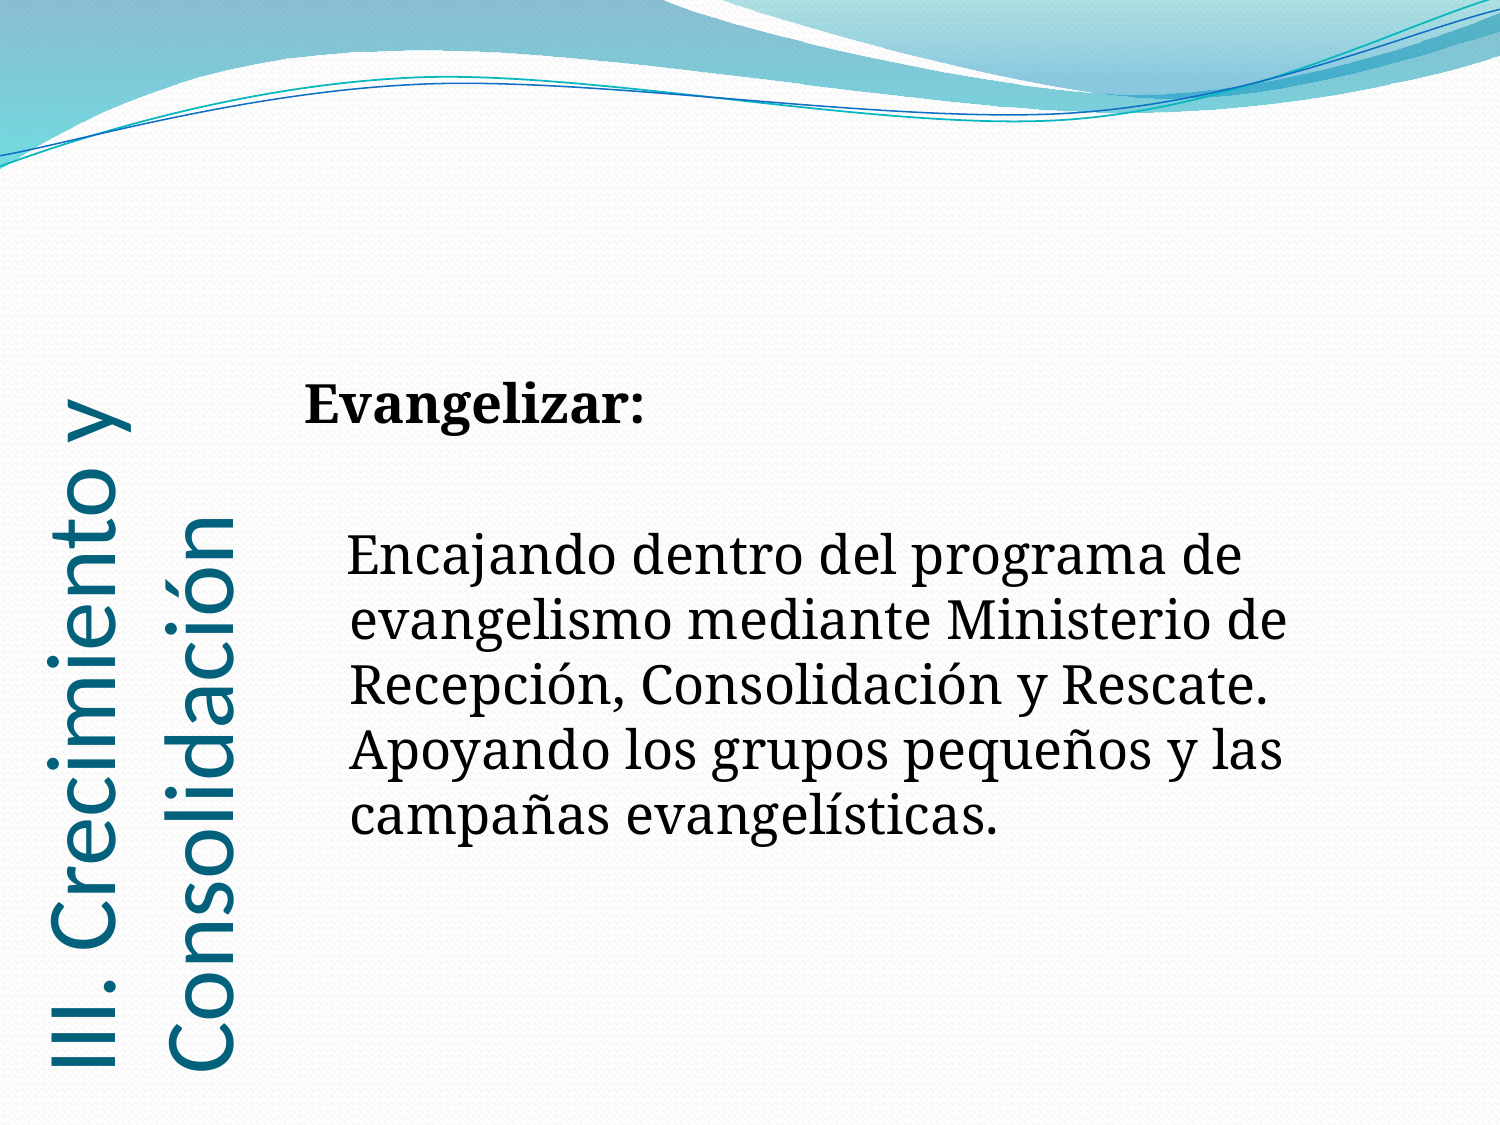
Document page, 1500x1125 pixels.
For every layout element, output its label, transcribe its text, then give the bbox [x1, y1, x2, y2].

list Evangelizar: Encajando dentro del programa de evangelismo mediante Ministerio de Recepción, Consolidación y Rescate. Apoyando los grupos pequeños y las campañas evangelísticas. [289, 361, 1459, 1125]
title III. Crecimiento y Consolidación [6, 50, 254, 1075]
